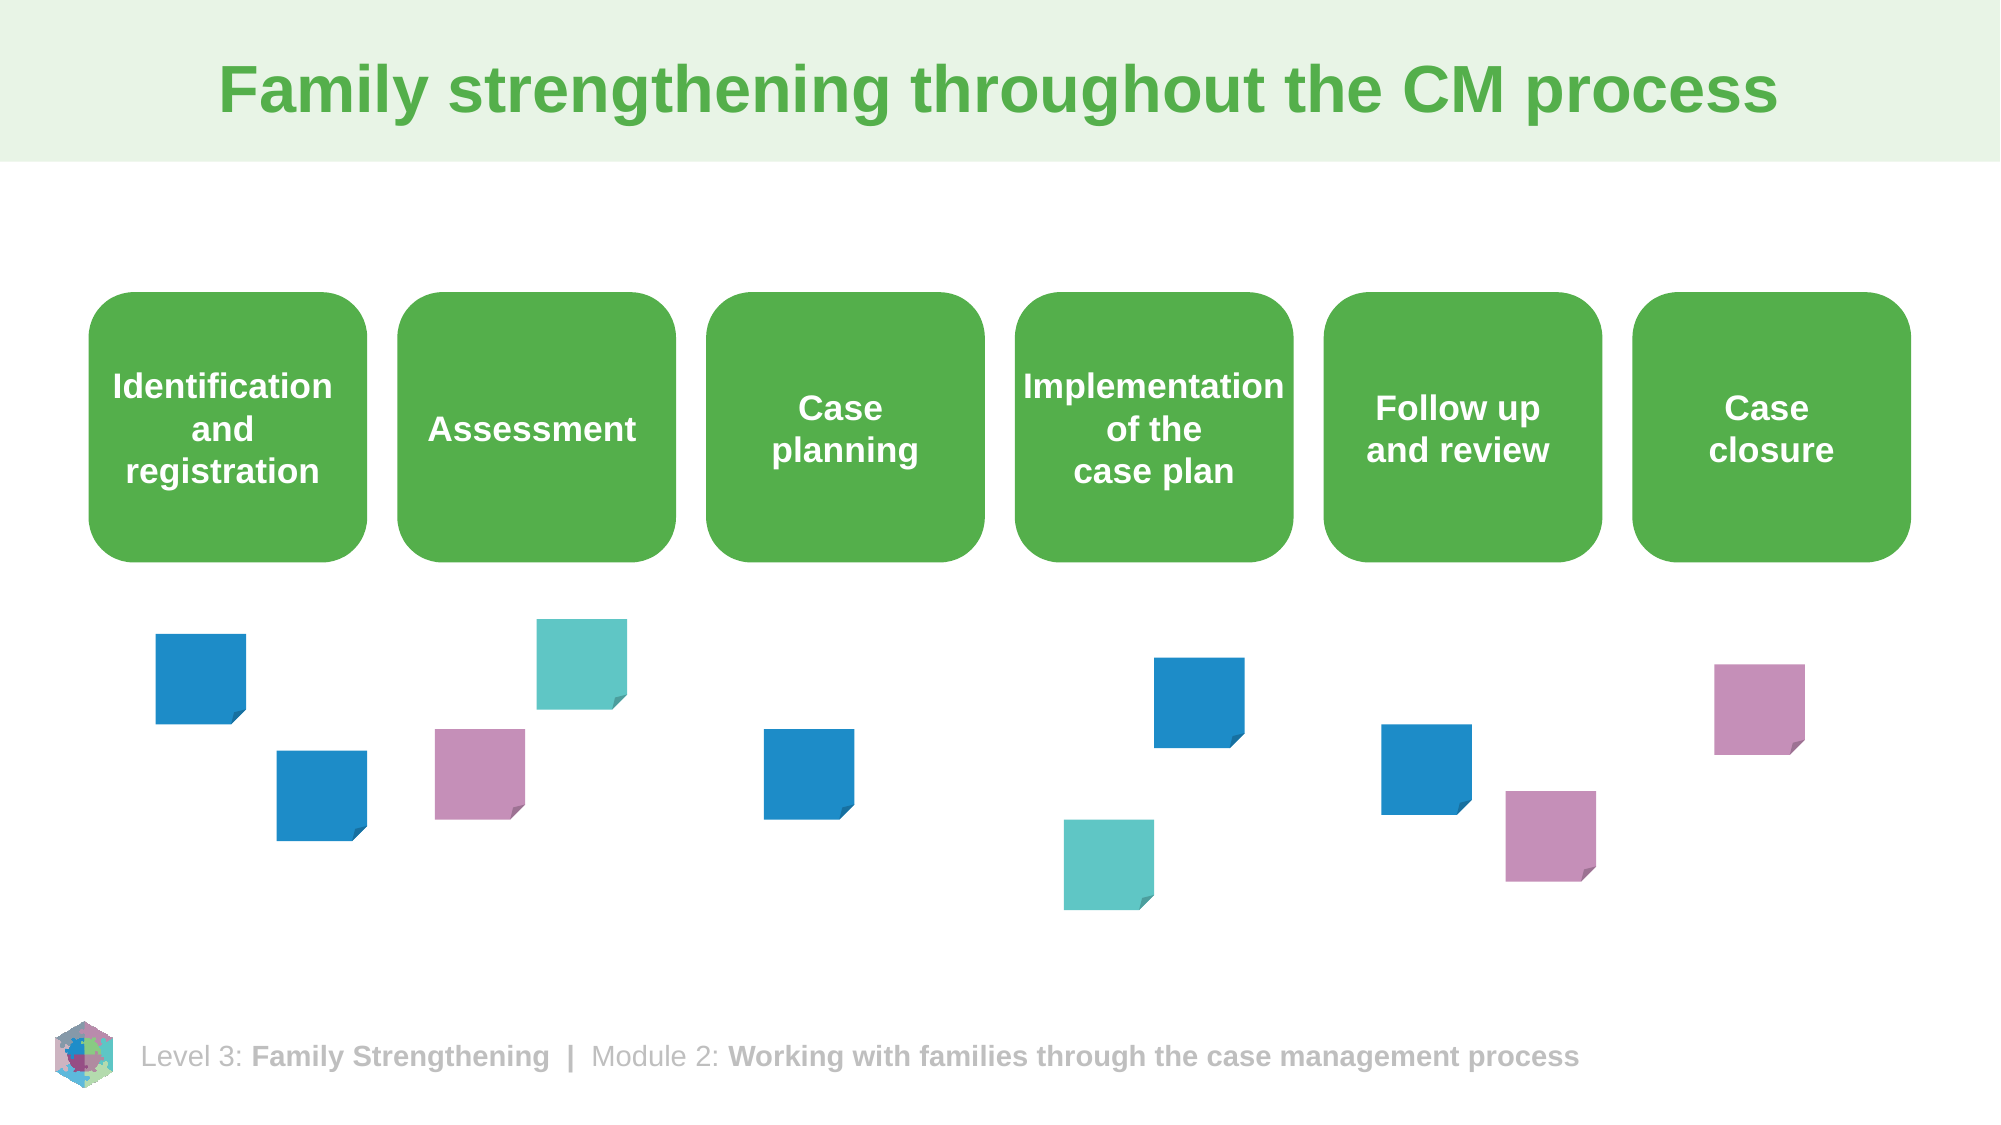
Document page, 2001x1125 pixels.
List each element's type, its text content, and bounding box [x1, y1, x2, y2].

text_box [1713, 663, 1809, 756]
text_box [154, 632, 250, 726]
text_box [433, 728, 529, 821]
text_box Identification and registration [87, 291, 369, 564]
text_box [1380, 723, 1476, 816]
text_box [275, 749, 371, 843]
text_box Assessment [396, 291, 678, 564]
text_box Implementation of the case plan [1013, 291, 1295, 564]
text_box [535, 618, 631, 711]
text_box [1153, 656, 1249, 750]
picture [55, 1021, 113, 1088]
text_box [1062, 818, 1158, 912]
title Family strengthening throughout the CM process [137, 19, 1863, 163]
text_box [762, 728, 858, 821]
text_box Case closure [1631, 291, 1913, 564]
text_box Follow up and review [1322, 291, 1604, 564]
text_box [1504, 790, 1600, 883]
text_box Case planning [705, 291, 986, 564]
